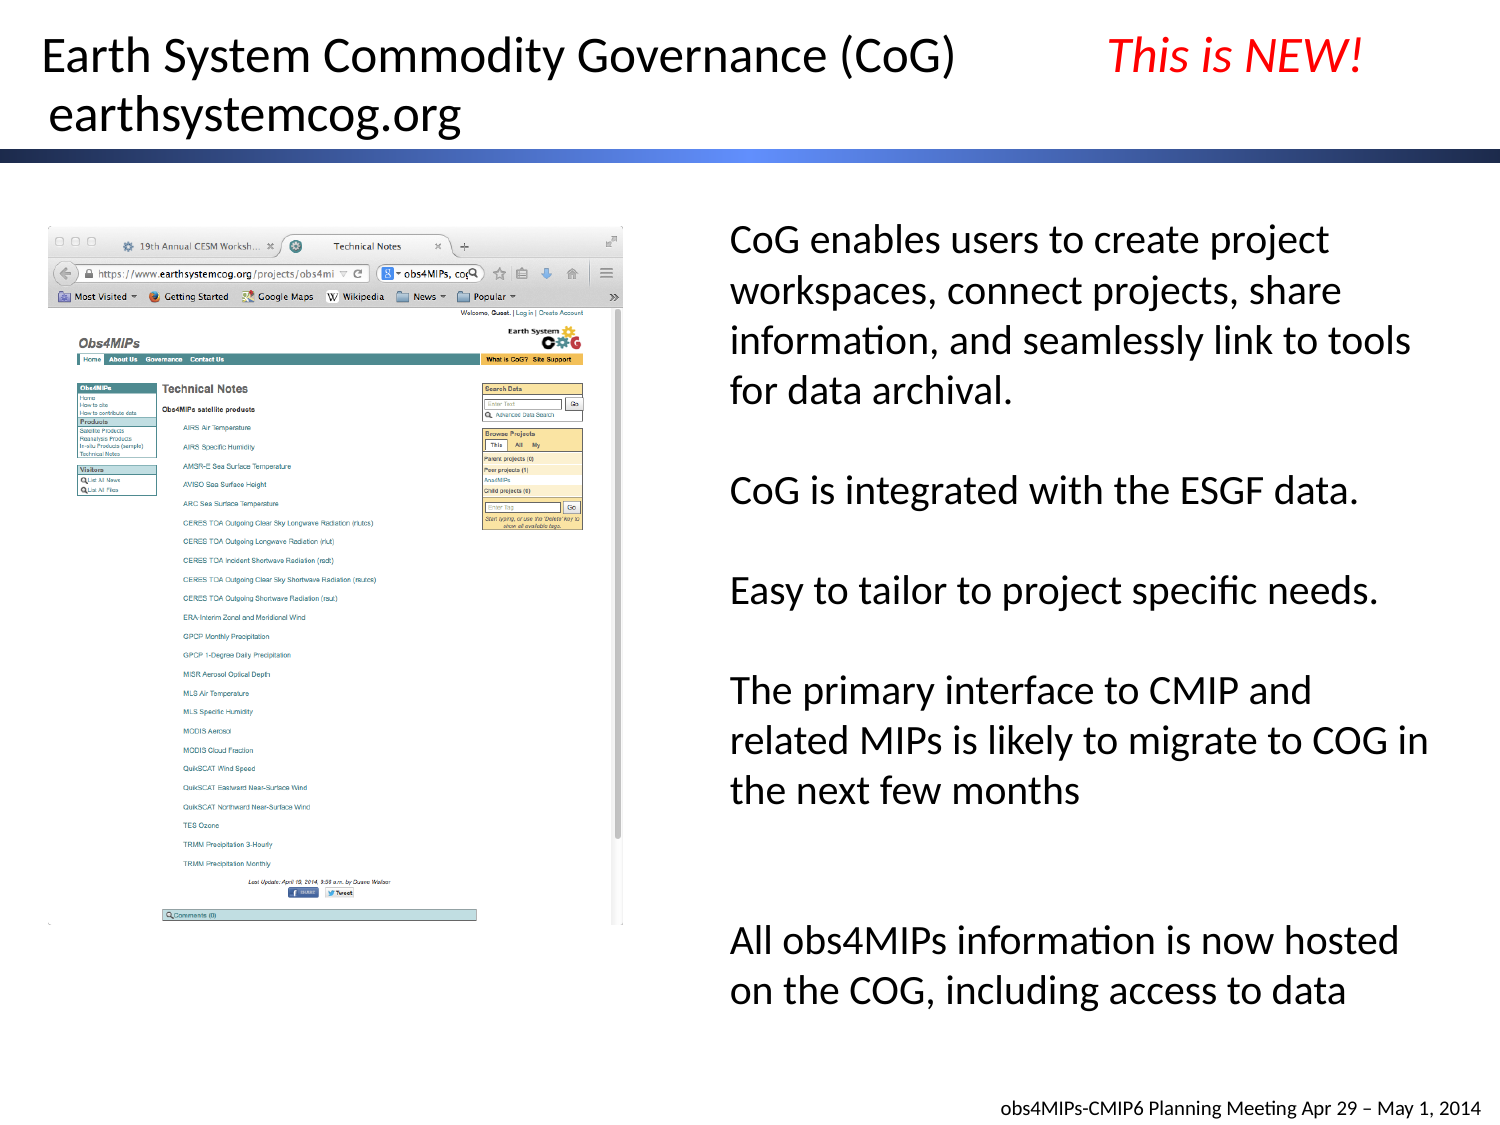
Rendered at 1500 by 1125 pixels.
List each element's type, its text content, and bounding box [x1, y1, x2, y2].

text_box earthsystemcog.org [33, 72, 1118, 150]
picture [47, 226, 624, 925]
title Earth System Commodity Governance (CoG) This is NEW! [26, 13, 1453, 91]
text_box CoG enables users to create project workspaces, connect projects, share information, and seamlessly link to tools for data archival. CoG is integrated with the ESGF data. Easy to tailor to project specific needs. The primary interface to CMIP and related MIPs is likely to migrate to COG in the next few months All obs4MIPs information is now hosted on the COG, including access to data [714, 204, 1453, 1021]
